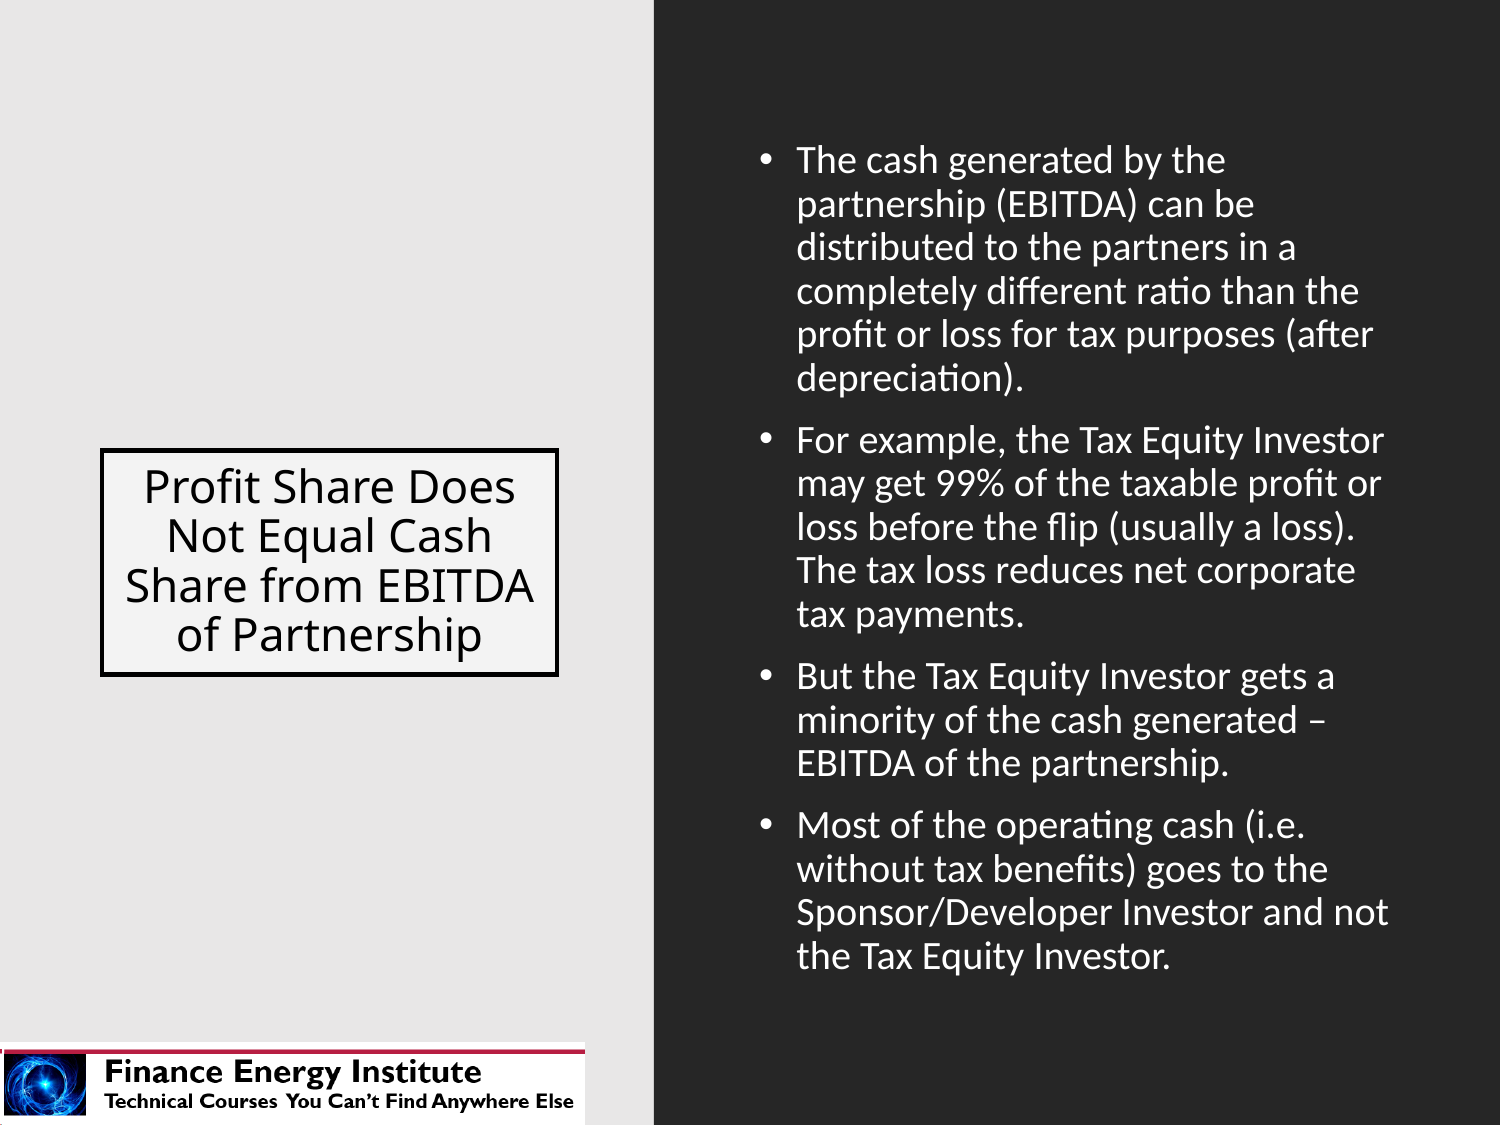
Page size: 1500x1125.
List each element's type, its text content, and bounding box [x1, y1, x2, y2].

text_box [653, 0, 1500, 1125]
picture [0, 1042, 585, 1125]
title Profit Share Does Not Equal Cash Share from EBITDA of Partnership [102, 450, 558, 675]
list The cash generated by the partnership (EBITDA) can be distributed to the partners in a completely different ratio than the profit or loss for tax purposes (after depreciation). For example, the Tax Equity Investor may get 99% of the taxable profit or loss before the flip (usually a loss). The tax loss reduces net corporate tax payments. But the Tax Equity Investor gets a minority of the cash generated – EBITDA of the partnership. Most of the operating cash (i.e. without tax benefits) goes to the Sponsor/Developer Investor and not the Tax Equity Investor. [744, 131, 1410, 994]
